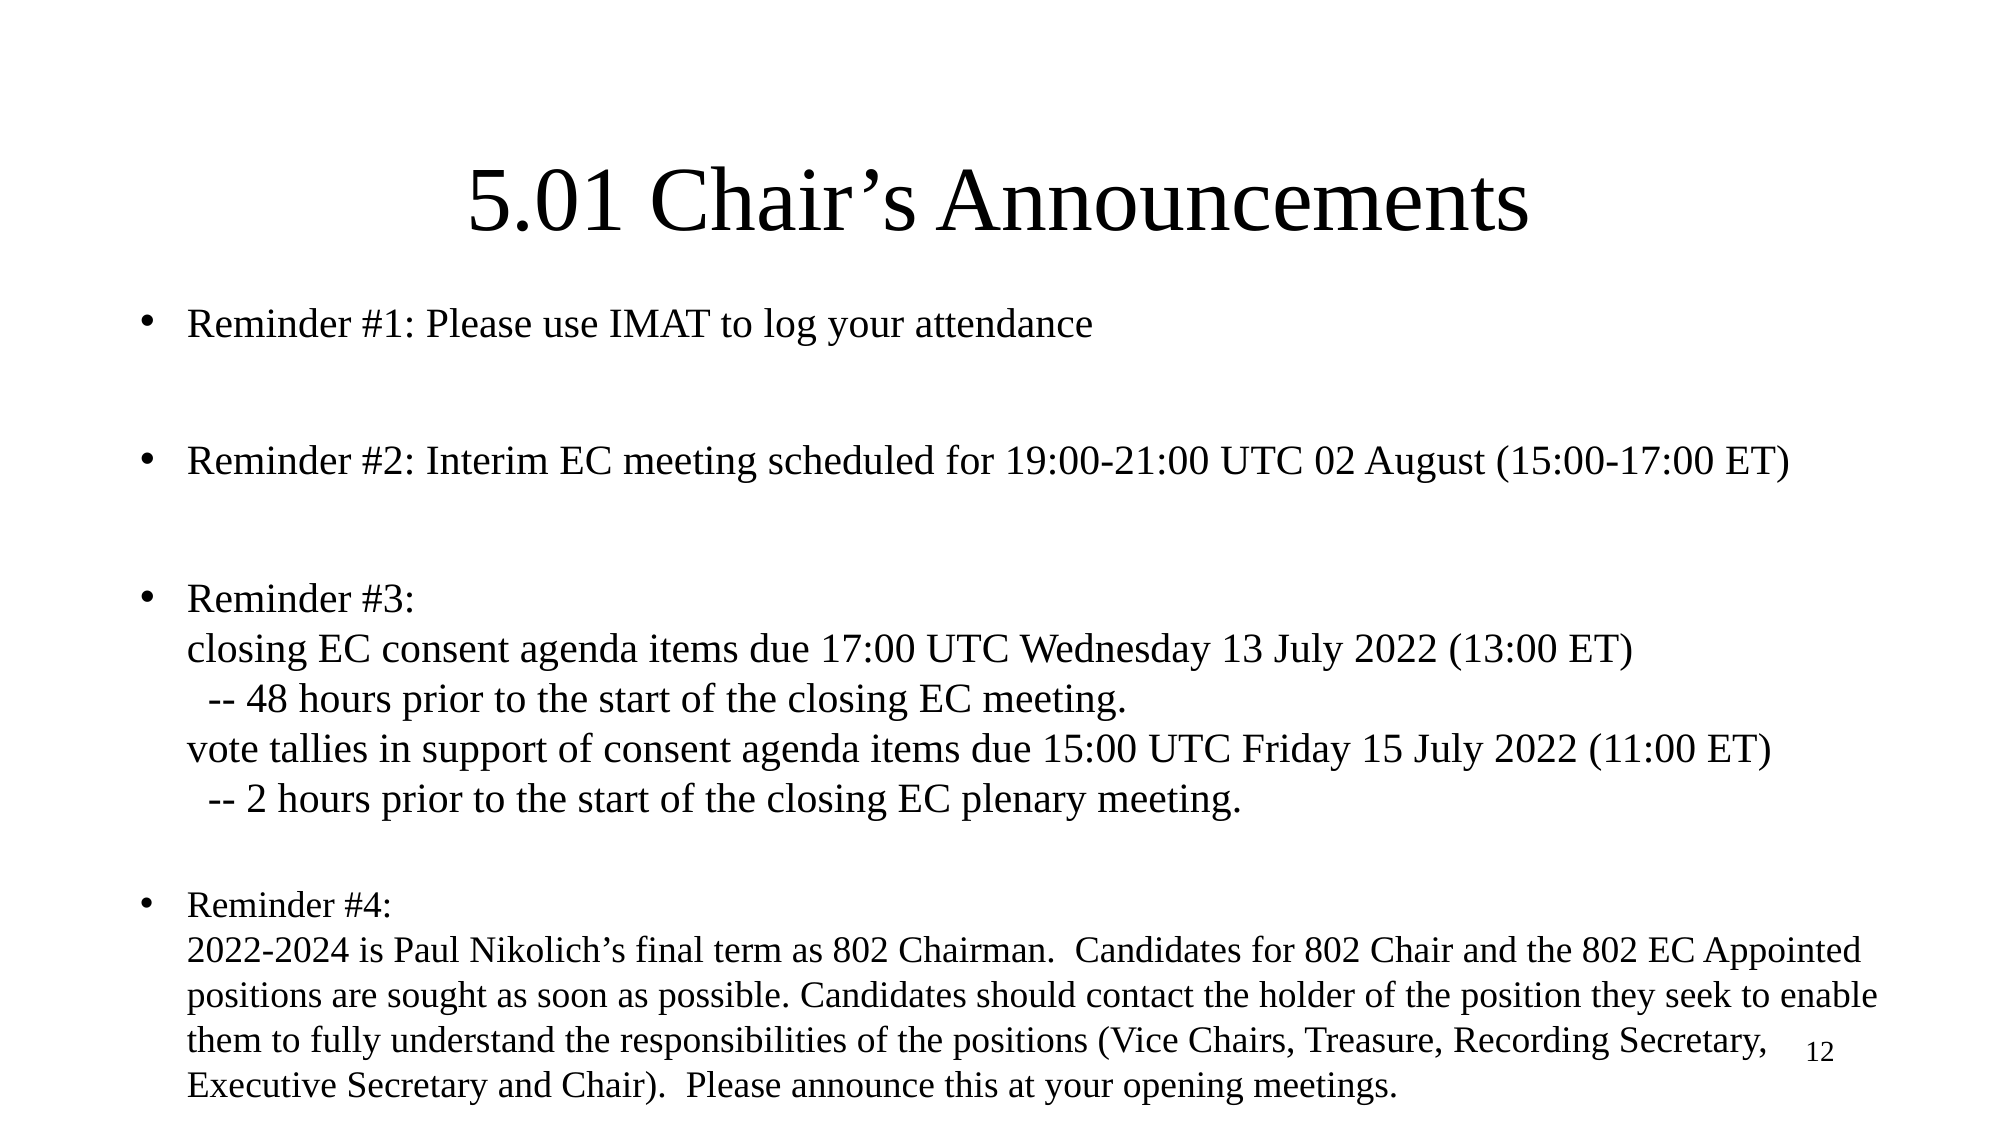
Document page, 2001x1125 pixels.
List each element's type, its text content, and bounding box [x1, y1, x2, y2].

list Reminder #1: Please use IMAT to log your attendance Reminder #2: Interim EC meeting scheduled for 19:00-21:00 UTC 02 August (15:00-17:00 ET) Reminder #3: closing EC consent agenda items due 17:00 UTC Wednesday 13 July 2022 (13:00 ET) -- 48 hours prior to the start of the closing EC meeting. vote tallies in support of consent agenda items due 15:00 UTC Friday 15 July 2022 (11:00 ET) -- 2 hours prior to the start of the closing EC plenary meeting. Reminder #4: 2022-2024 is Paul Nikolich’s final term as 802 Chairman. Candidates for 802 Chair and the 802 EC Appointed positions are sought as soon as possible. Candidates should contact the holder of the position they seek to enable them to fully understand the responsibilities of the positions (Vice Chairs, Treasure, Recording Secretary, Executive Secretary and Chair). Please announce this at your opening meetings. [49, 287, 1901, 1088]
slide_number 12 [1433, 1024, 1851, 1101]
title 5.01 Chair’s Announcements [149, 99, 1851, 287]
